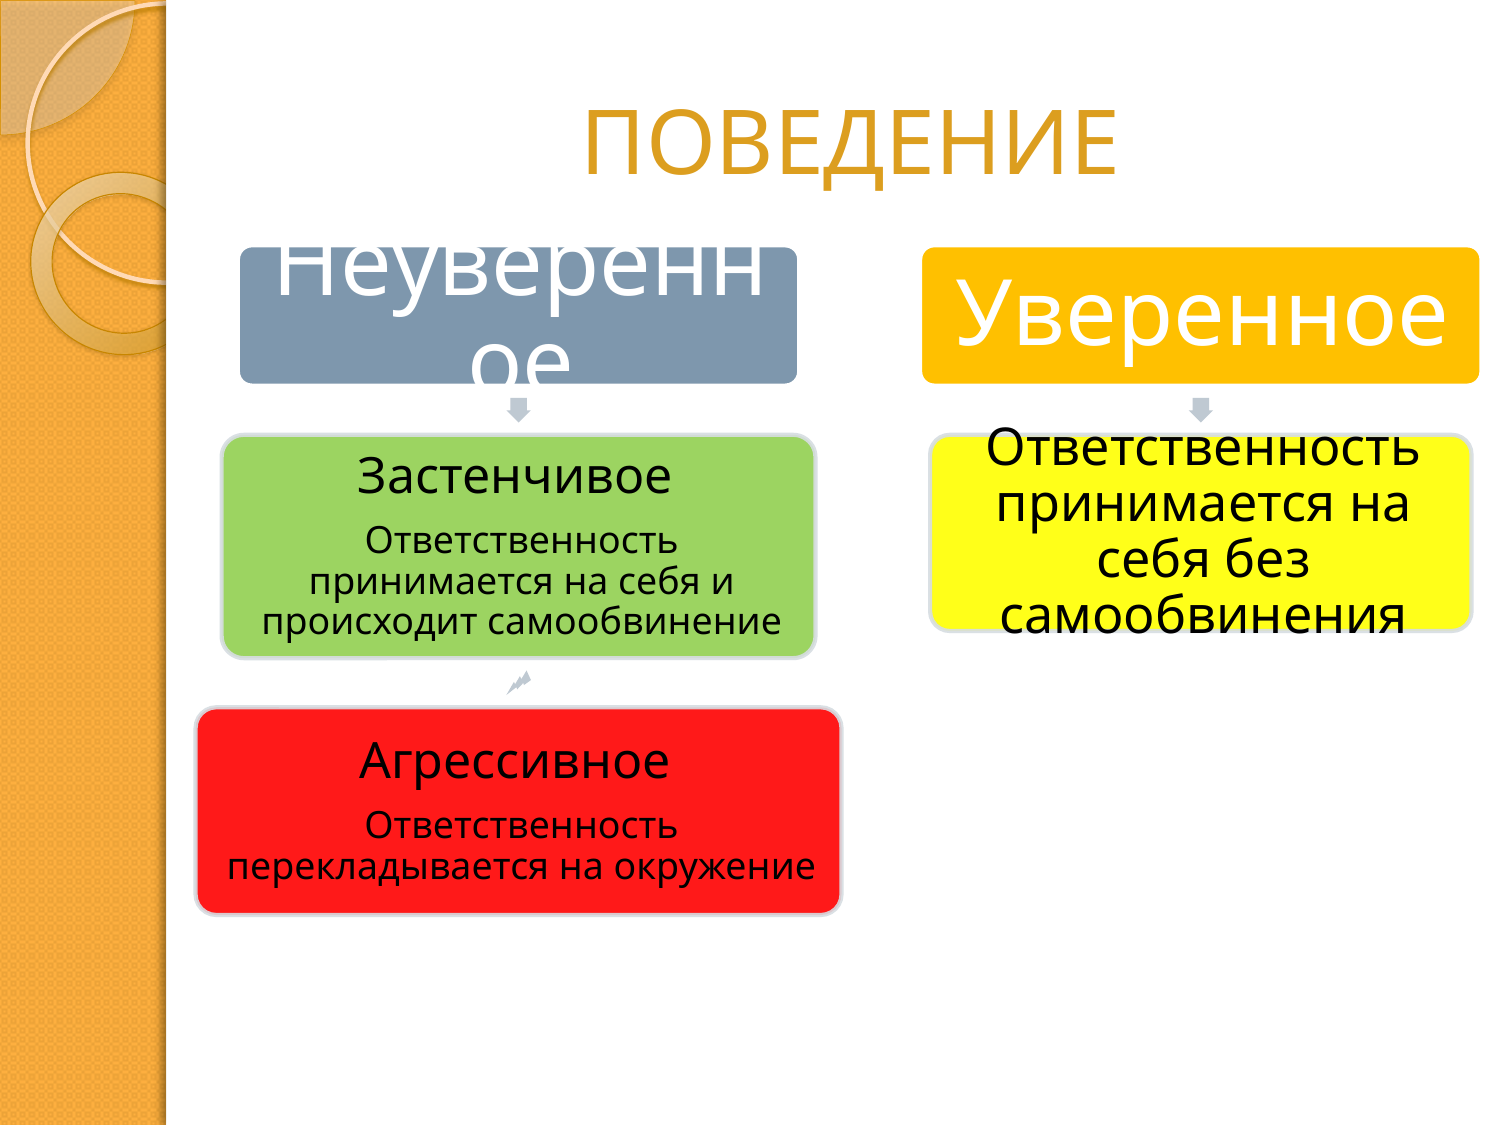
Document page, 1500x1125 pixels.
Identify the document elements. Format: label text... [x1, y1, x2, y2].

title ПОВЕДЕНИЕ [235, 45, 1466, 122]
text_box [194, 125, 1483, 1036]
